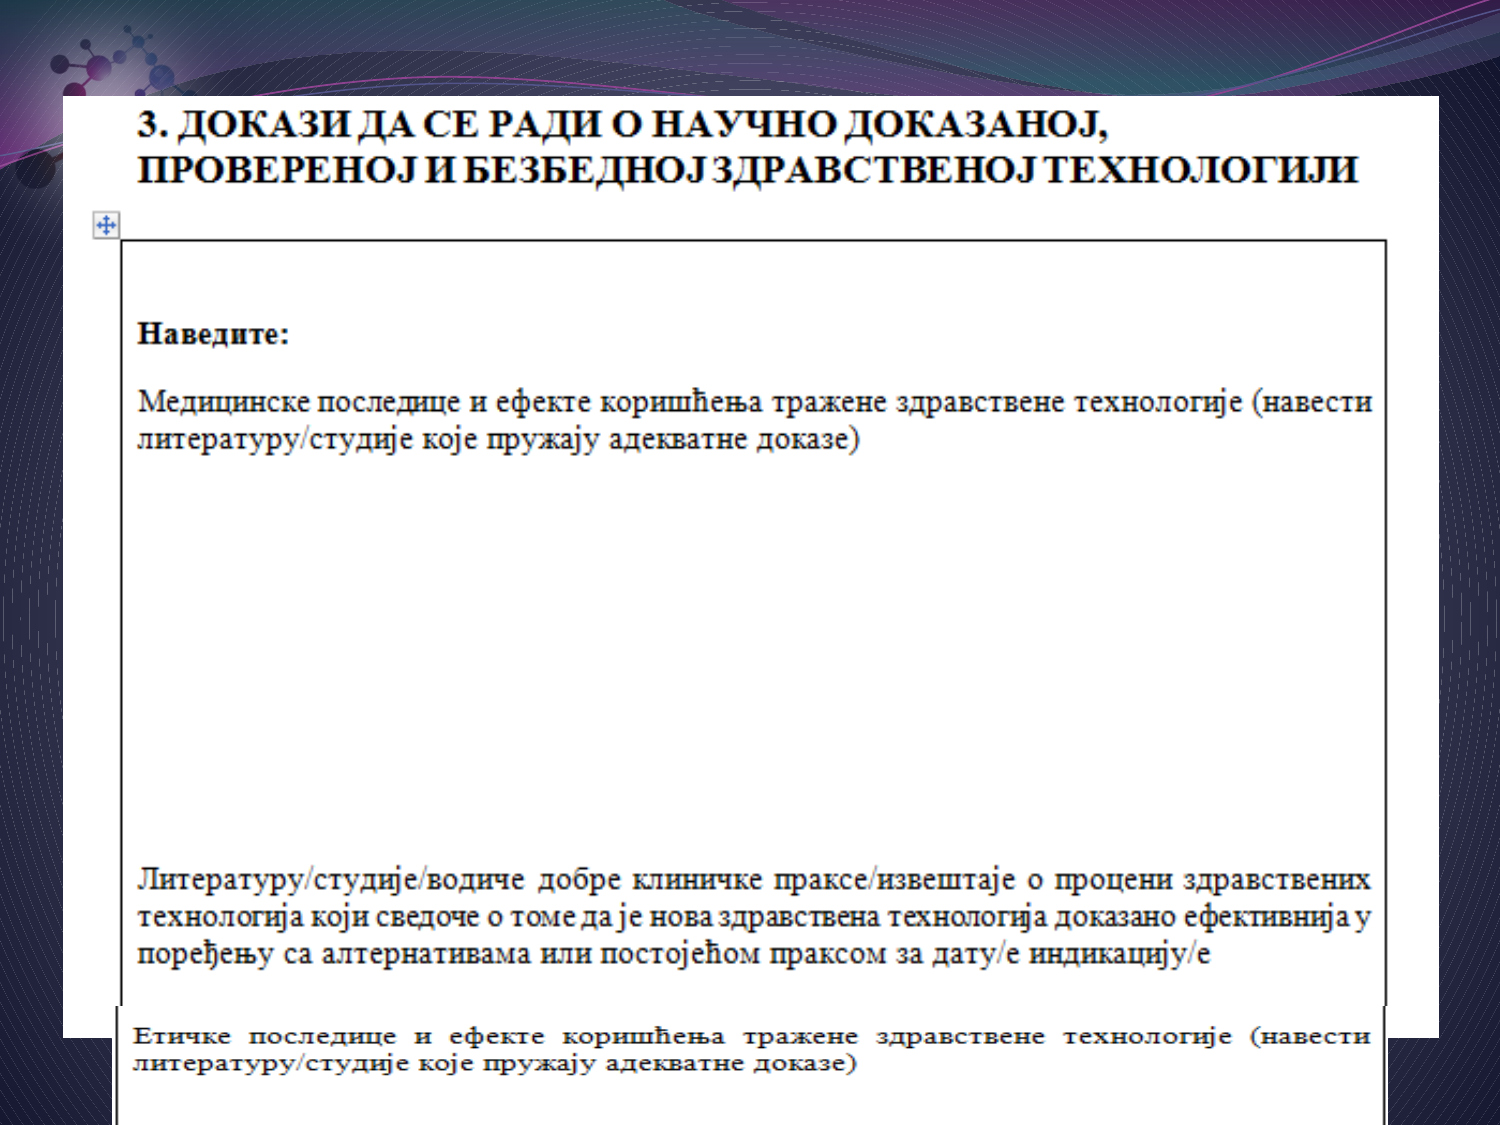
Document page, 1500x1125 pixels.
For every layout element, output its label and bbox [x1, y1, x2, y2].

picture [63, 95, 1439, 1125]
